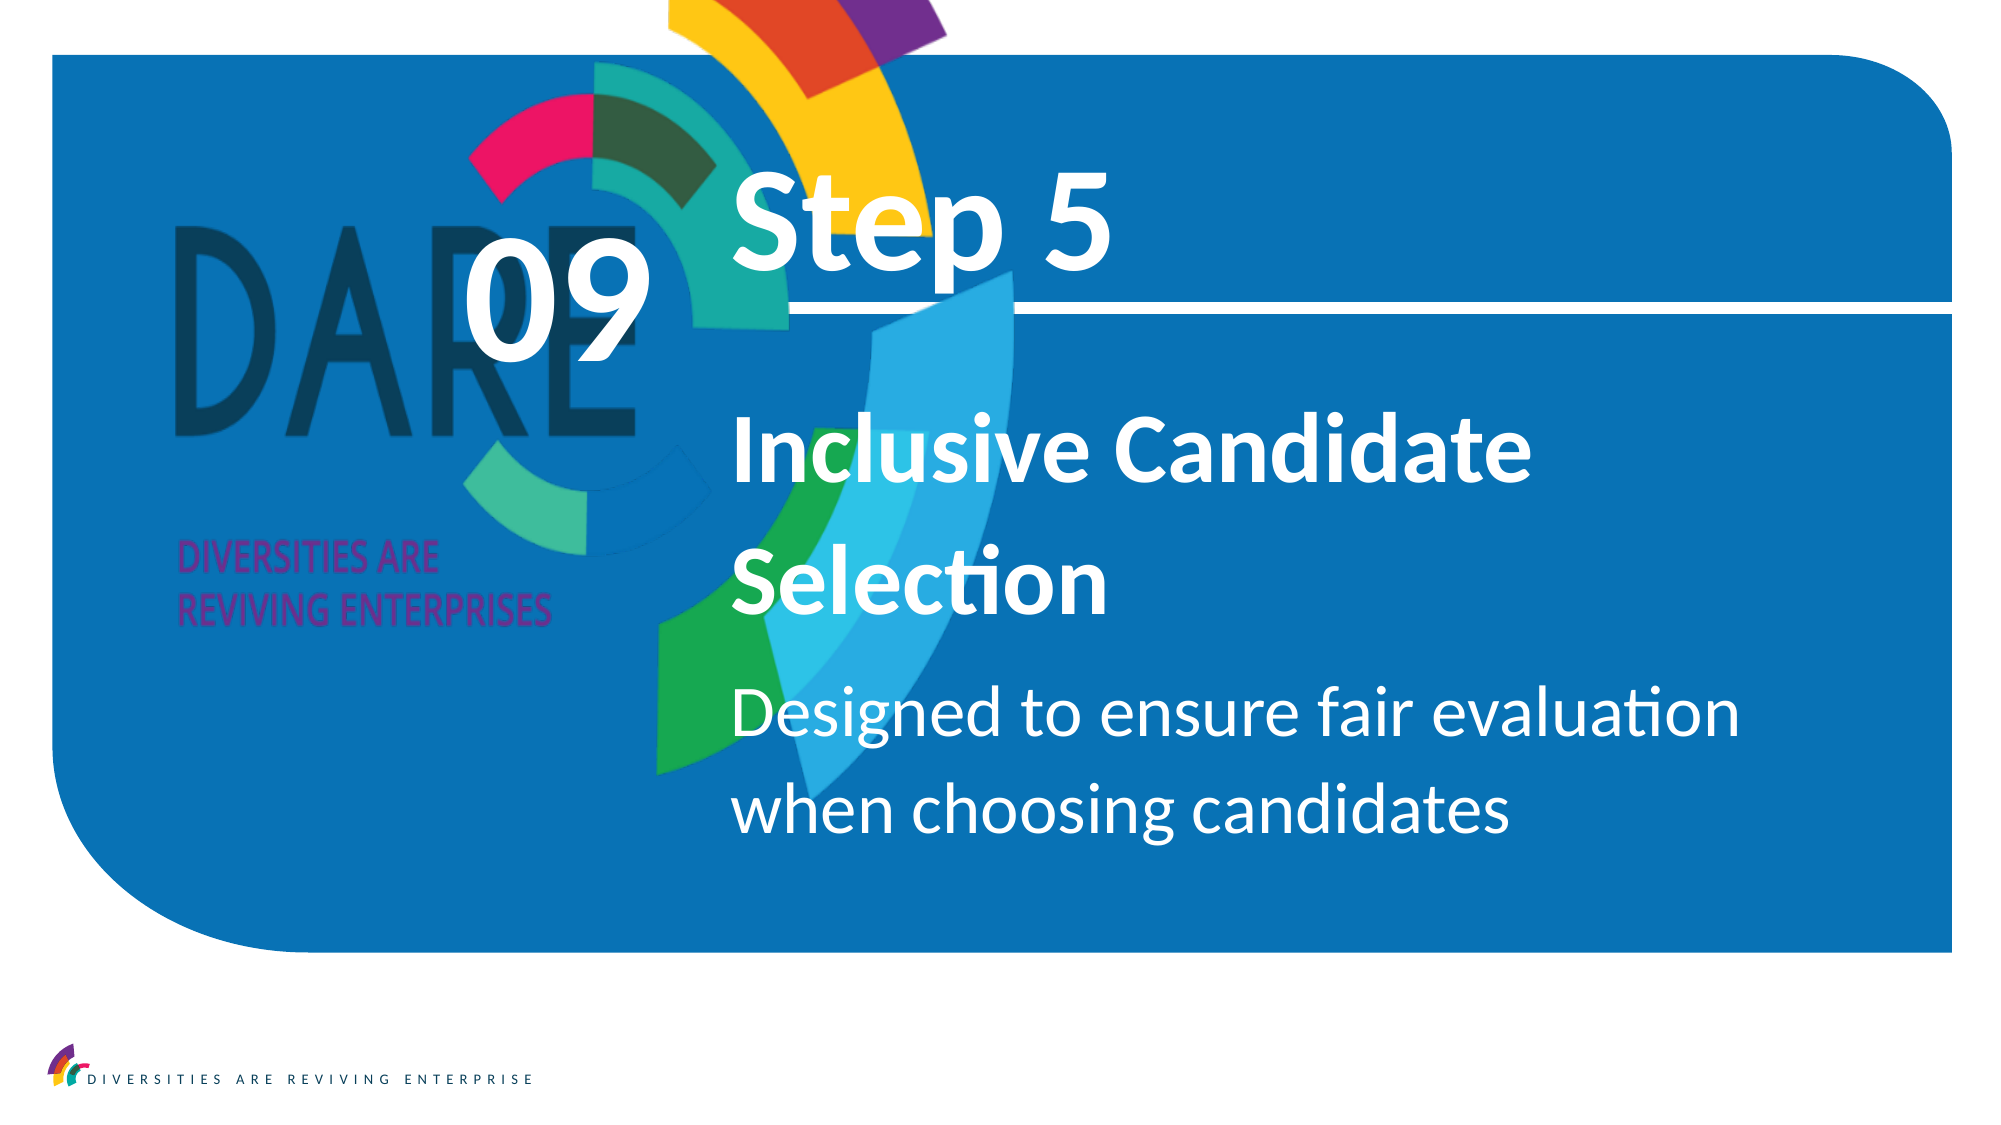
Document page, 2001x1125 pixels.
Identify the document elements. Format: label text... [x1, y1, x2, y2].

list Inclusive Candidate Selection Designed to ensure fair evaluation when choosing candidates [715, 362, 1793, 868]
picture [24, 0, 1166, 987]
text_box Step 5 [715, 112, 1211, 308]
list 09 [449, 191, 715, 288]
